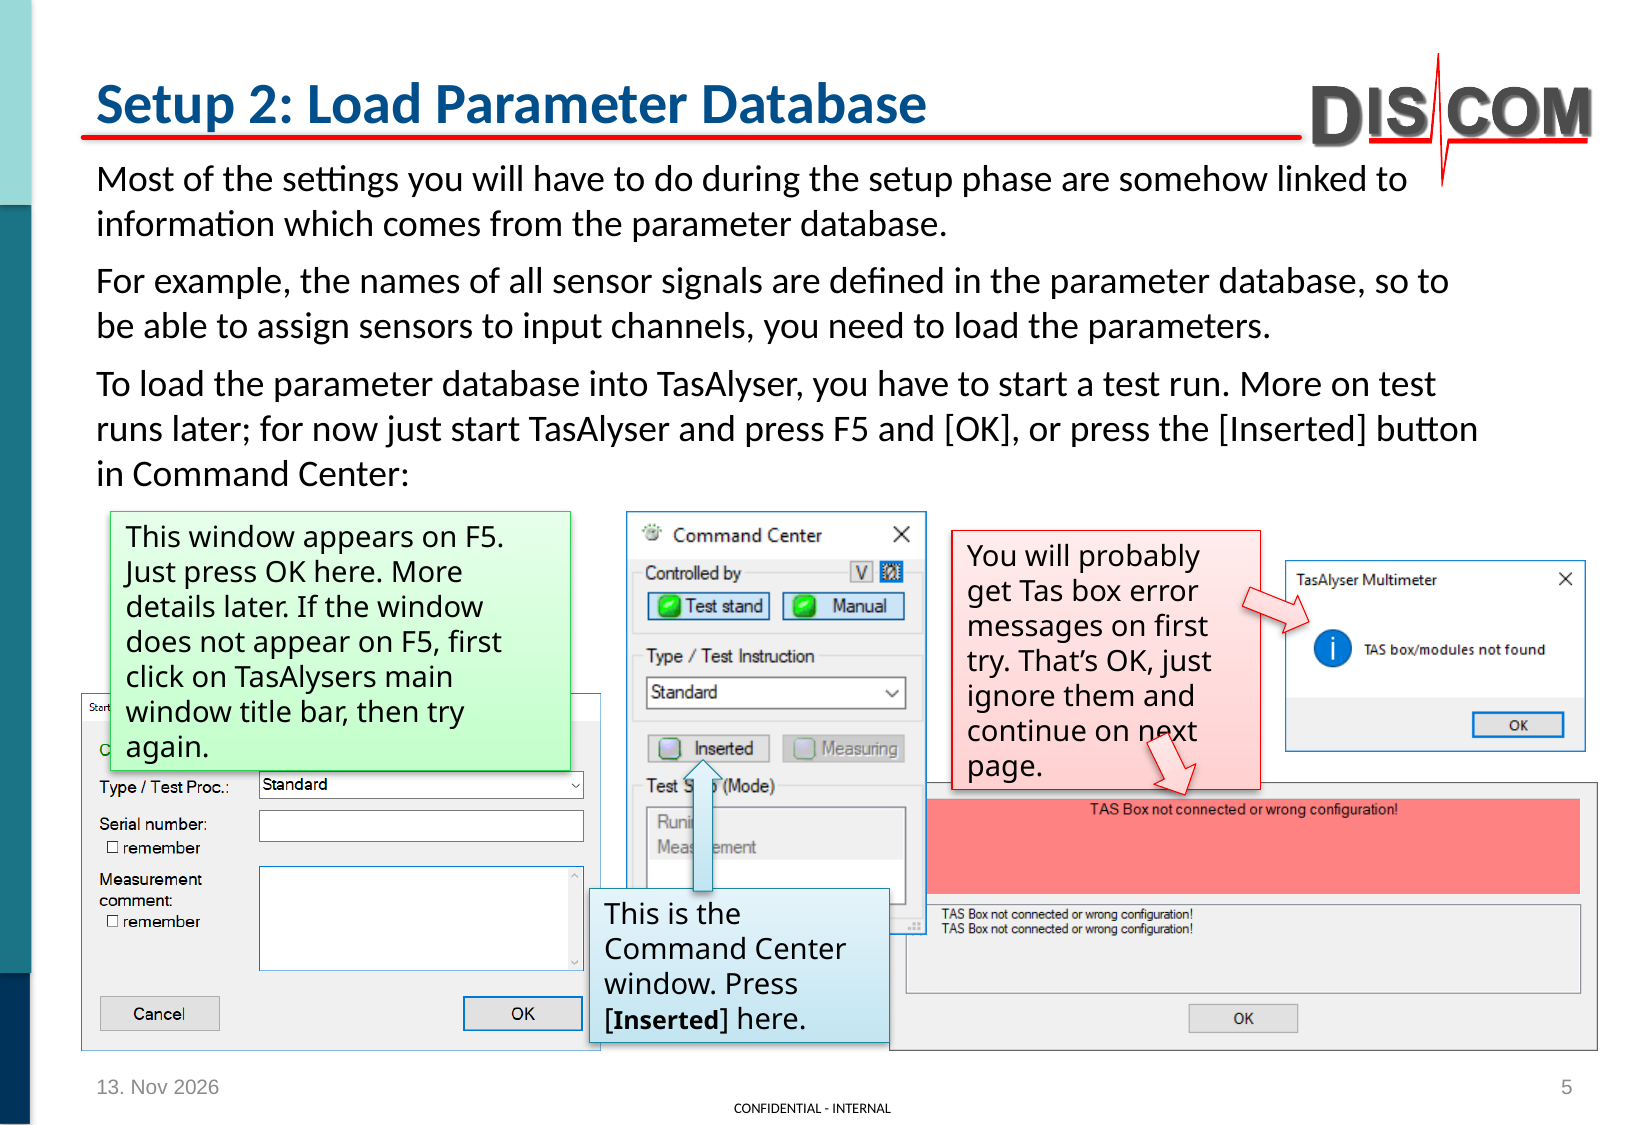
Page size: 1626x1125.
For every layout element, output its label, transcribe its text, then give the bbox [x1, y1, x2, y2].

picture [1285, 560, 1587, 752]
text_box [1146, 732, 1197, 780]
picture [1312, 53, 1594, 187]
picture [626, 511, 1598, 1051]
text_box You will probably get Tas box error messages on first try. That’s OK, just ignore them and continue on next page. [951, 530, 1261, 780]
text_box Most of the settings you will have to do during the setup phase are somehow linked to information which comes from the parameter database. For example, the names of all sensor signals are defined in the parameter database, so to be able to assign sensors to input channels, you need to load the parameters. To load the parameter database into TasAlyser, you have to start a test run. More on test runs later; for now just start TasAlyser and press F5 and [OK], or press the [Inserted] button in Command Center: [81, 146, 1500, 502]
text_box This is the Command Center window. Press [Inserted] here. [606, 888, 883, 1043]
text_box [1241, 586, 1280, 622]
text_box This window appears on F5. Just press OK here. More details later. If the window does not appear on F5, first click on TasAlysers main window title bar, then try again. [110, 511, 571, 691]
title Setup 2: Load Parameter Database [81, 66, 1286, 135]
slide_number 5 [1406, 1070, 1588, 1103]
picture [81, 693, 601, 1051]
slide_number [81, 1070, 281, 1103]
